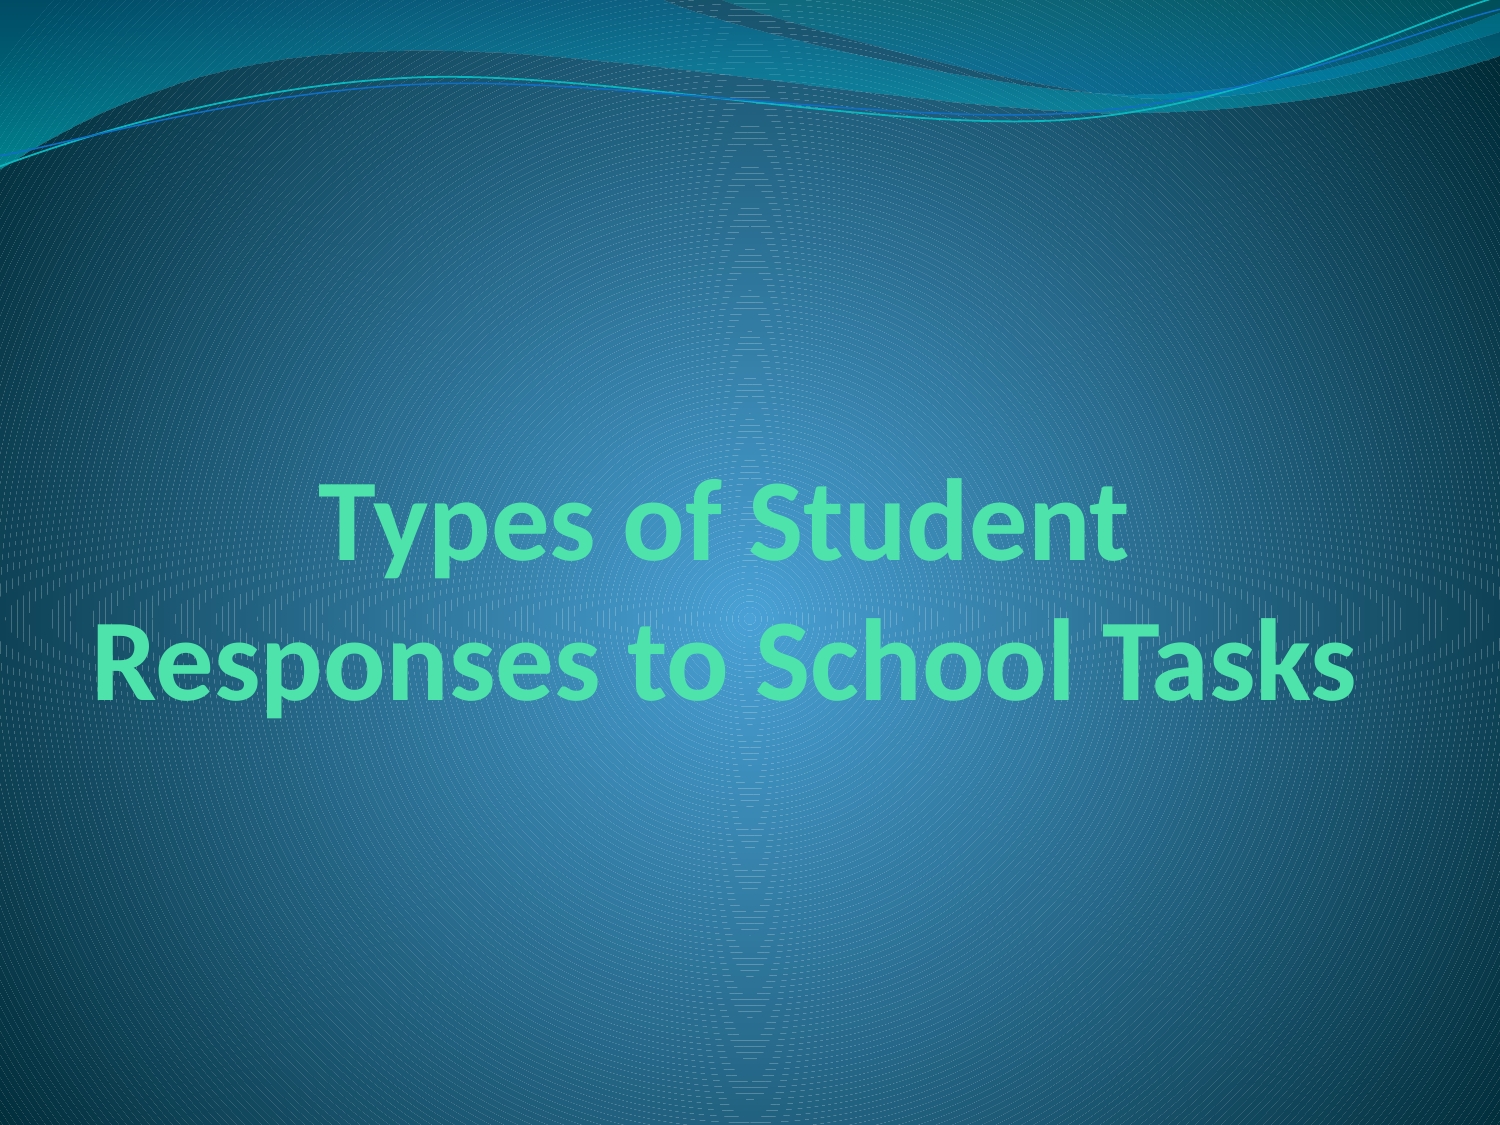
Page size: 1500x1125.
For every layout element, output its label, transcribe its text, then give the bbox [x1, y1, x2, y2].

title Types of Student Responses to School Tasks [87, 500, 1363, 724]
